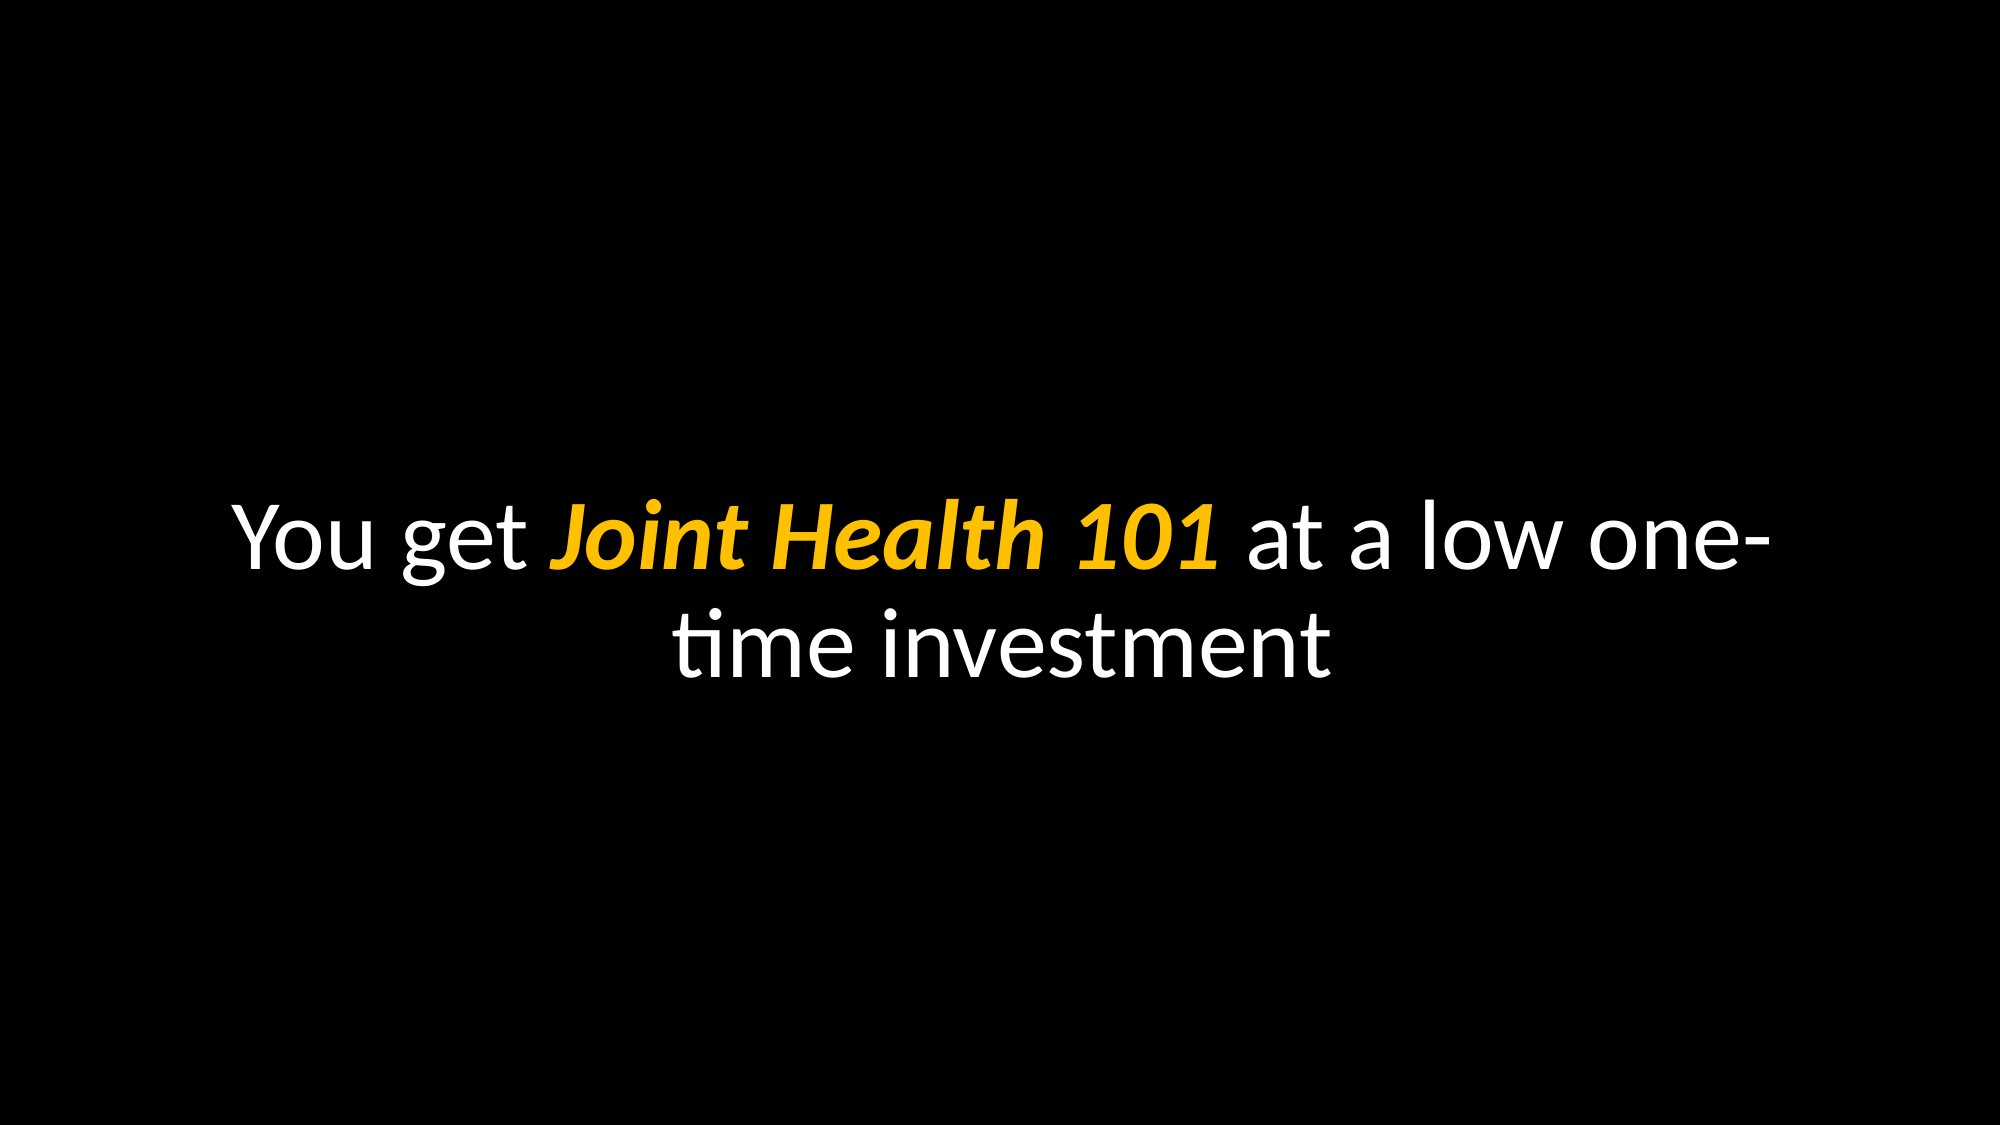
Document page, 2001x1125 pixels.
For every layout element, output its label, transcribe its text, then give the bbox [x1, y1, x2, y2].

list You get Joint Health 101 at a low one-time investment [139, 475, 1865, 905]
